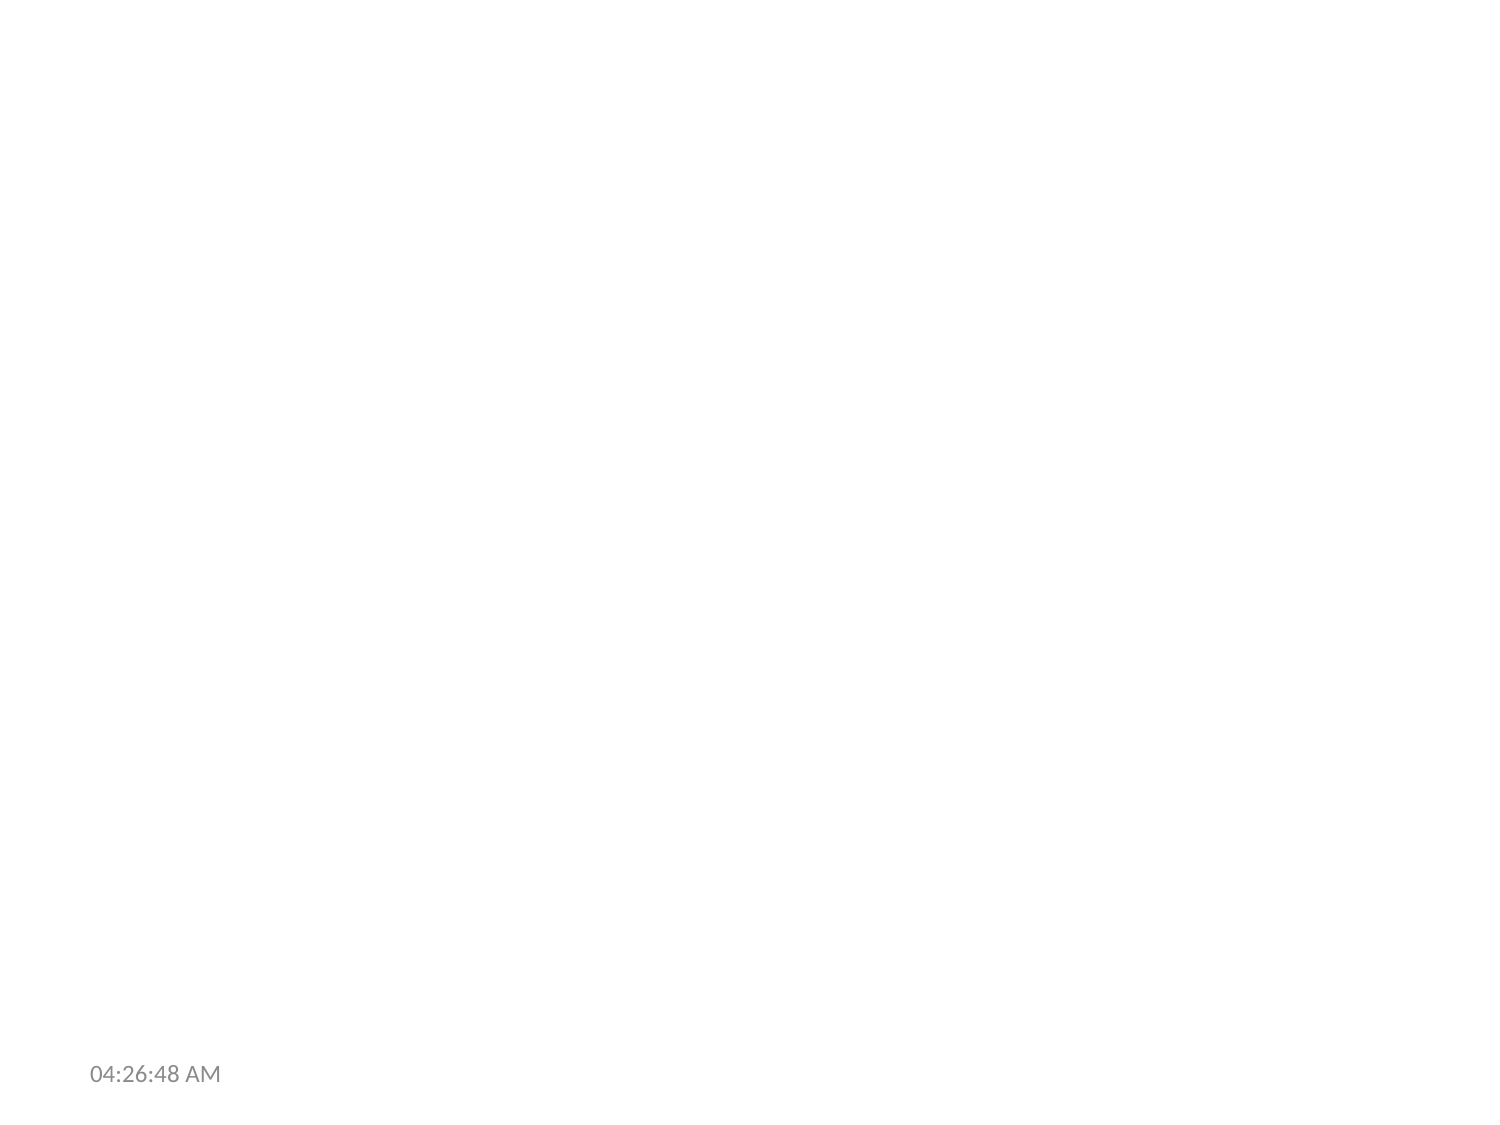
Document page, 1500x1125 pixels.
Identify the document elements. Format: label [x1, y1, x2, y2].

slide_number [75, 1042, 425, 1103]
